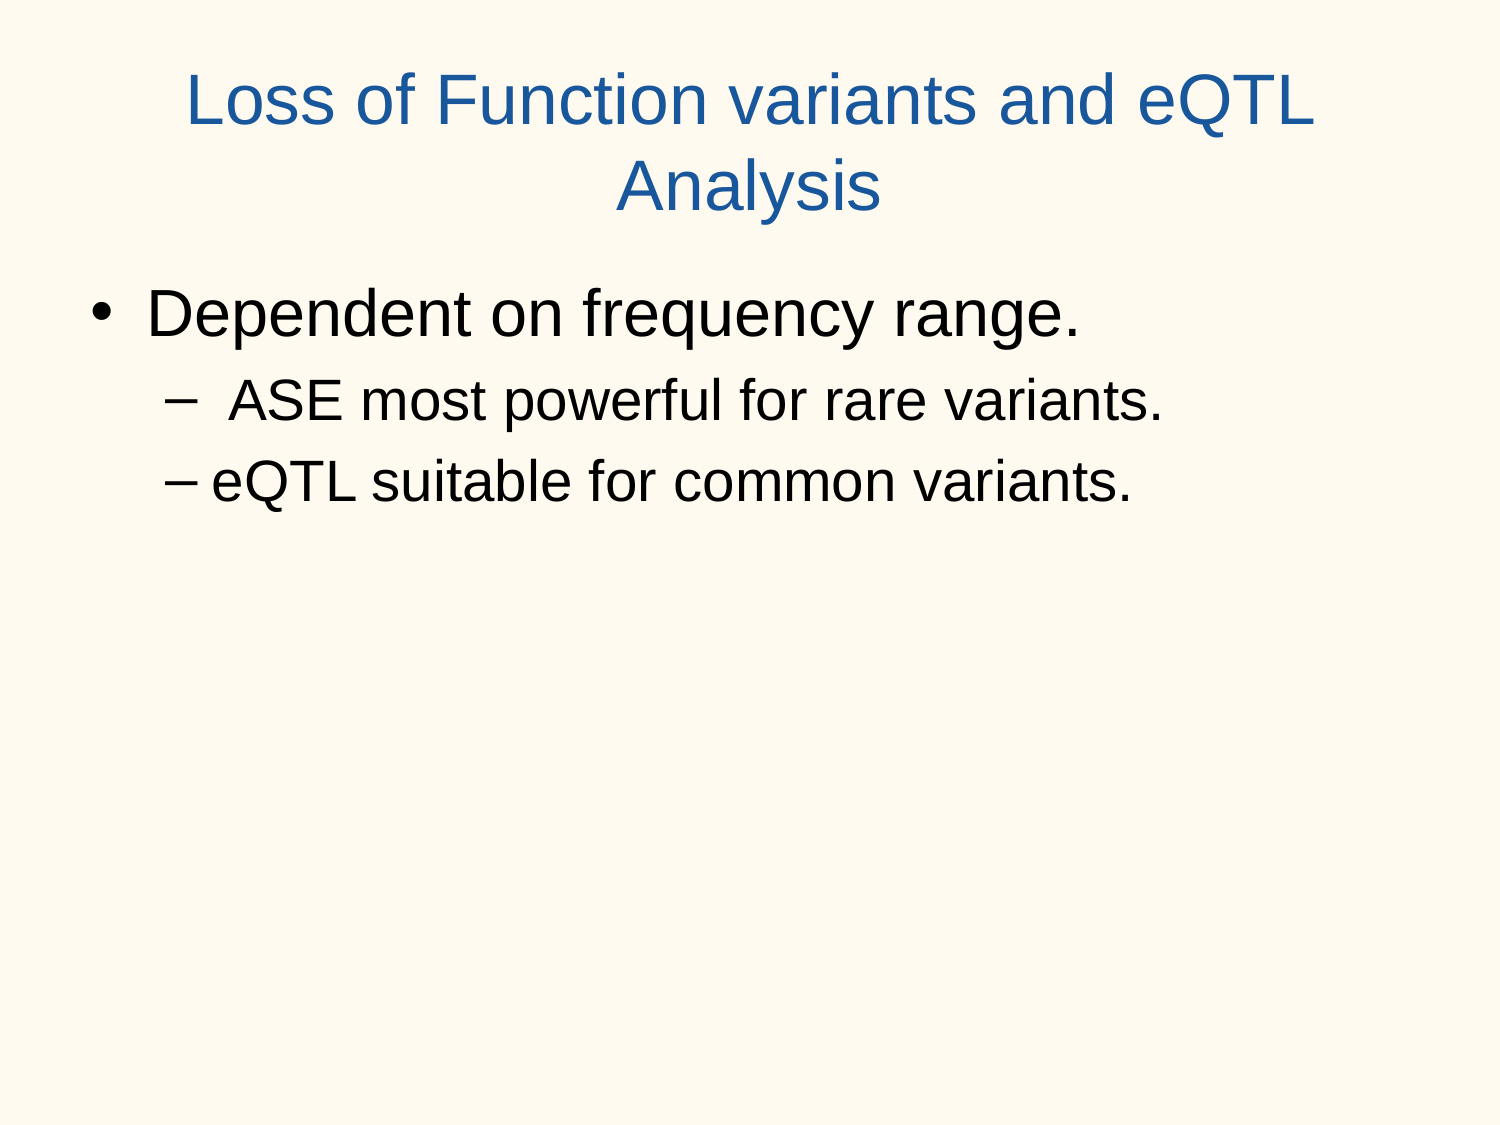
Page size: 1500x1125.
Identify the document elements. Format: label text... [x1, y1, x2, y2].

title Loss of Function variants and eQTL Analysis [75, 45, 1425, 233]
list Dependent on frequency range. ASE most powerful for rare variants. eQTL suitable for common variants. [75, 262, 1425, 1005]
